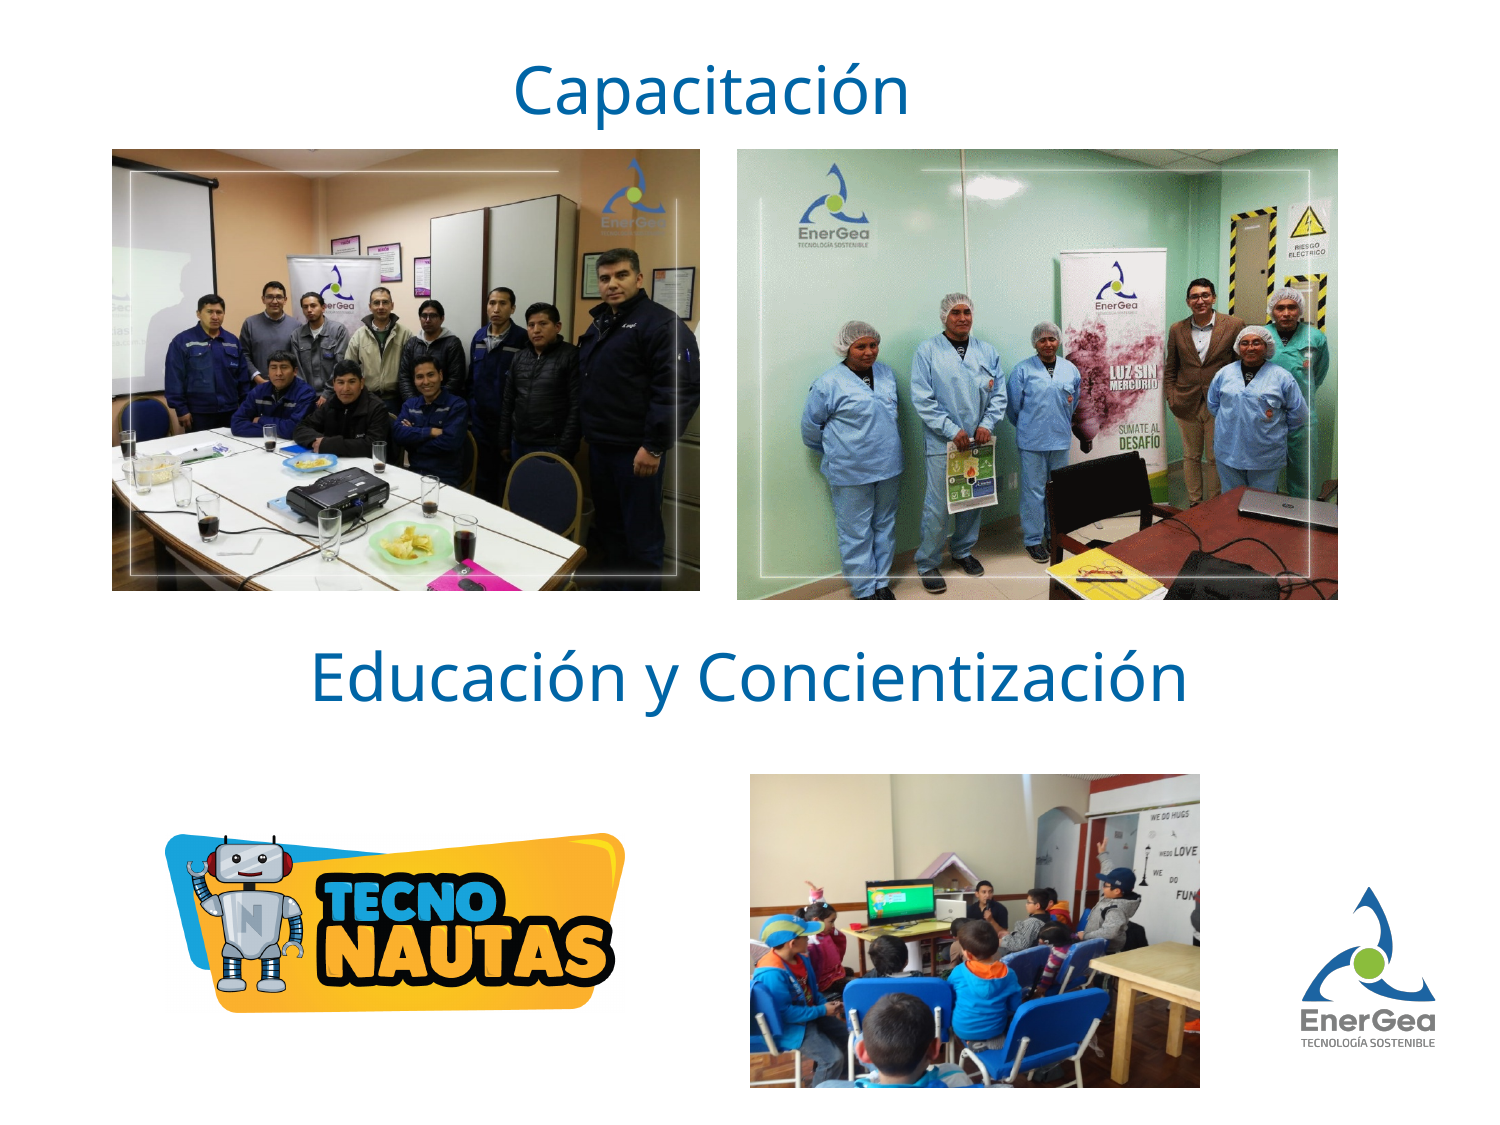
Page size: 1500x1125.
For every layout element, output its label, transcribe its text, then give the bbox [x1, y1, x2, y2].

picture [749, 774, 1201, 1088]
text_box Educación y Concientización [174, 612, 1325, 738]
picture [1299, 887, 1436, 1050]
picture [165, 833, 626, 1013]
picture [737, 149, 1338, 601]
title Capacitación [162, 24, 1263, 150]
picture [112, 149, 701, 591]
